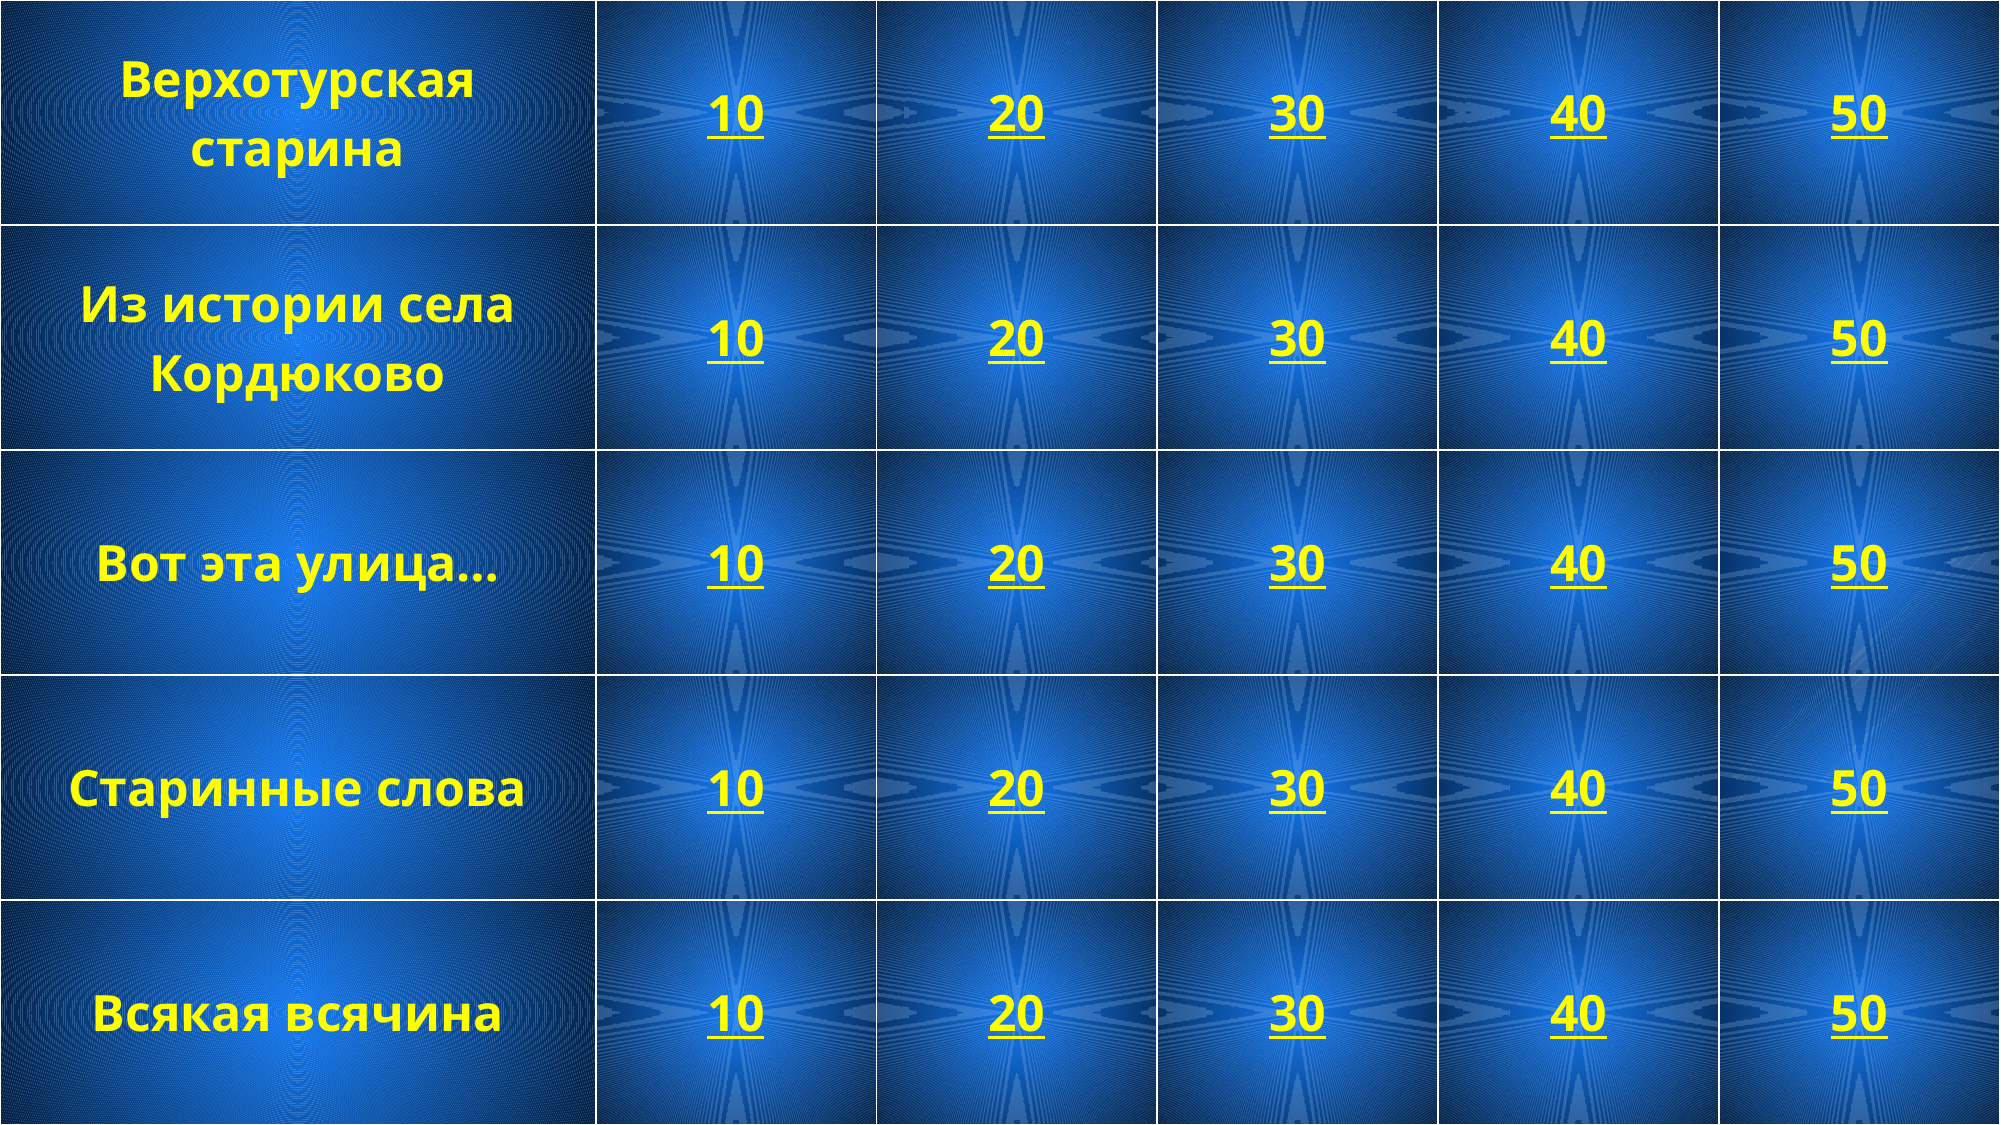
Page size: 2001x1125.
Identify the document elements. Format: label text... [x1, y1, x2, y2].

table_header 40 [1439, 1, 1718, 224]
table_cell 10 [597, 451, 876, 674]
table_cell 30 [1158, 226, 1437, 449]
table_cell 10 [597, 676, 876, 899]
table_cell 40 [1439, 226, 1718, 449]
table_header 20 [877, 1, 1156, 224]
table_header Верхотурская старина [1, 1, 595, 224]
table_cell 10 [597, 901, 876, 1124]
table_cell 20 [877, 901, 1156, 1124]
table_cell 20 [877, 451, 1156, 674]
table_cell 40 [1439, 451, 1718, 674]
table_cell 30 [1158, 901, 1437, 1124]
table_cell Всякая всячина [1, 901, 595, 1124]
table_cell 30 [1158, 451, 1437, 674]
table_cell 40 [1439, 676, 1718, 899]
table_cell 50 [1720, 226, 1999, 449]
table_cell 50 [1720, 451, 1999, 674]
table_cell Старинные слова [1, 676, 595, 899]
table_cell 50 [1720, 676, 1999, 899]
table_cell Из истории села Кордюково [1, 226, 595, 449]
table_header 50 [1720, 1, 1999, 224]
table_header 10 [597, 1, 876, 224]
table_cell Вот эта улица… [1, 451, 595, 674]
table_cell 10 [597, 226, 876, 449]
table_header 30 [1158, 1, 1437, 224]
table_cell 40 [1439, 901, 1718, 1124]
table_cell 50 [1720, 901, 1999, 1124]
table_cell 20 [877, 676, 1156, 899]
table_cell 20 [877, 226, 1156, 449]
table_cell 30 [1158, 676, 1437, 899]
